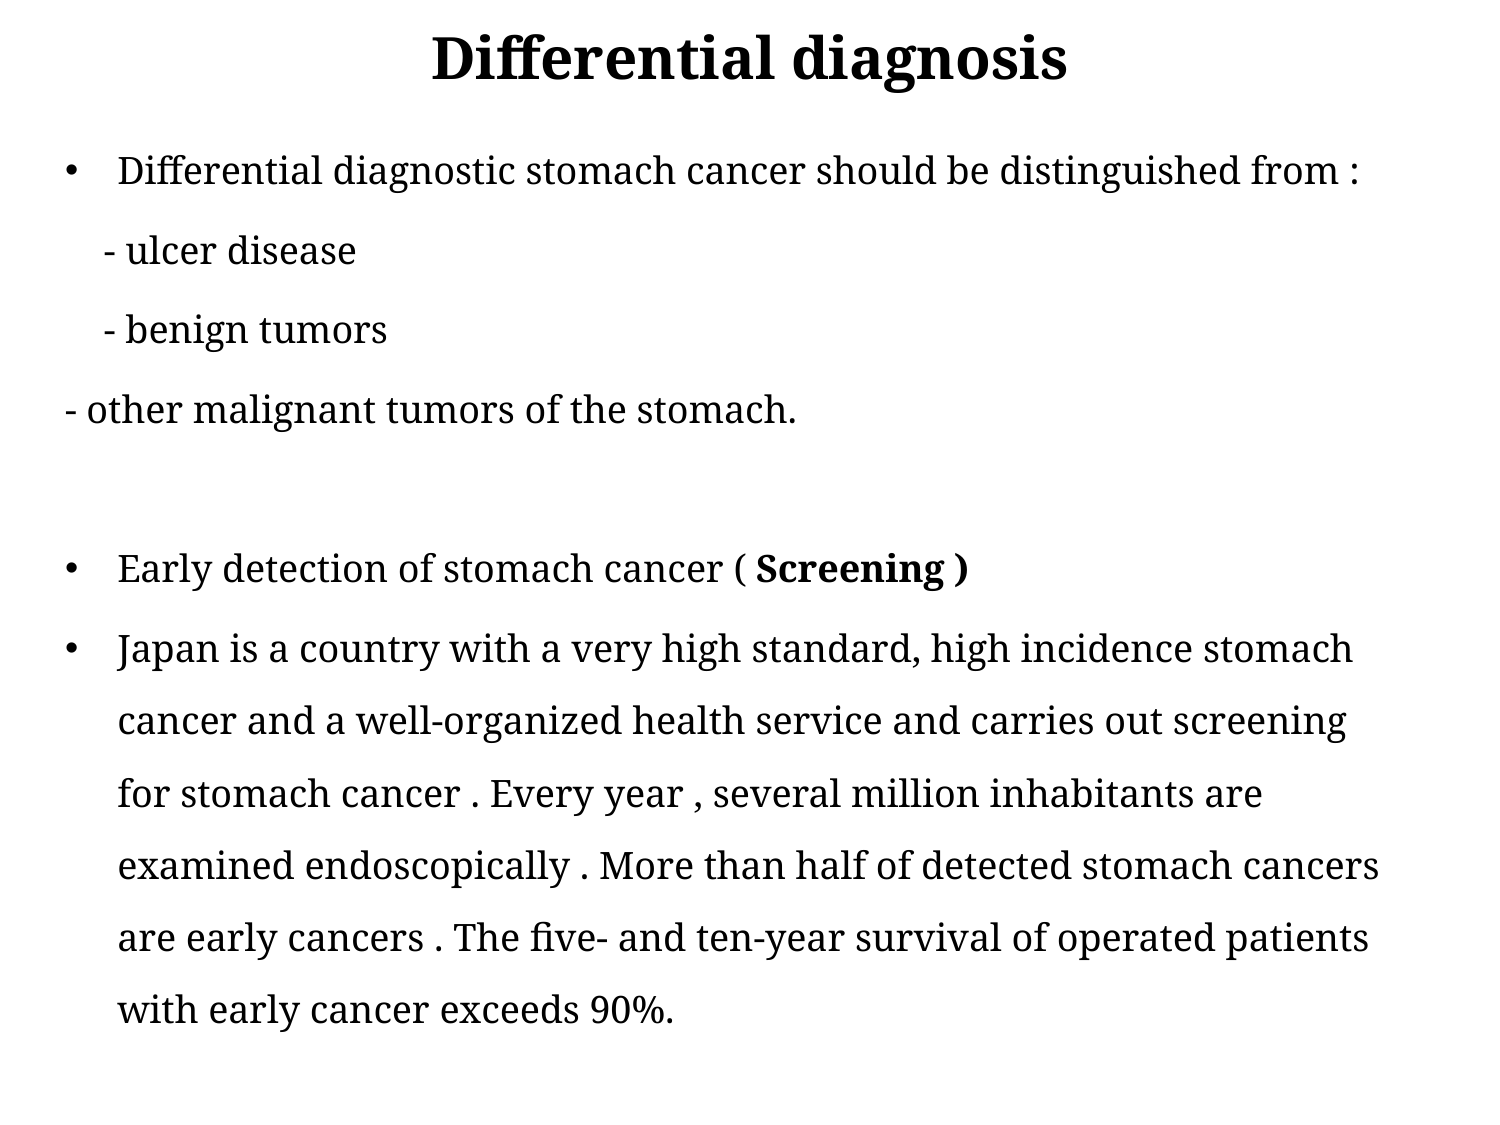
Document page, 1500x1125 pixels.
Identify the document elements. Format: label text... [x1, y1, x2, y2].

title Differential diagnosis [75, 0, 1425, 113]
list Differential diagnostic stomach cancer should be distinguished from : - ulcer disease - benign tumors - other malignant tumors of the stomach. Early detection of stomach cancer ( Screening ) Japan is a country with a very high standard, high incidence stomach cancer and a well-organized health service and carries out screening for stomach cancer . Every year , several million inhabitants are examined endoscopically . More than half of detected stomach cancers are early cancers . The five- and ten-year survival of operated patients with early cancer exceeds 90%. [50, 112, 1400, 1100]
